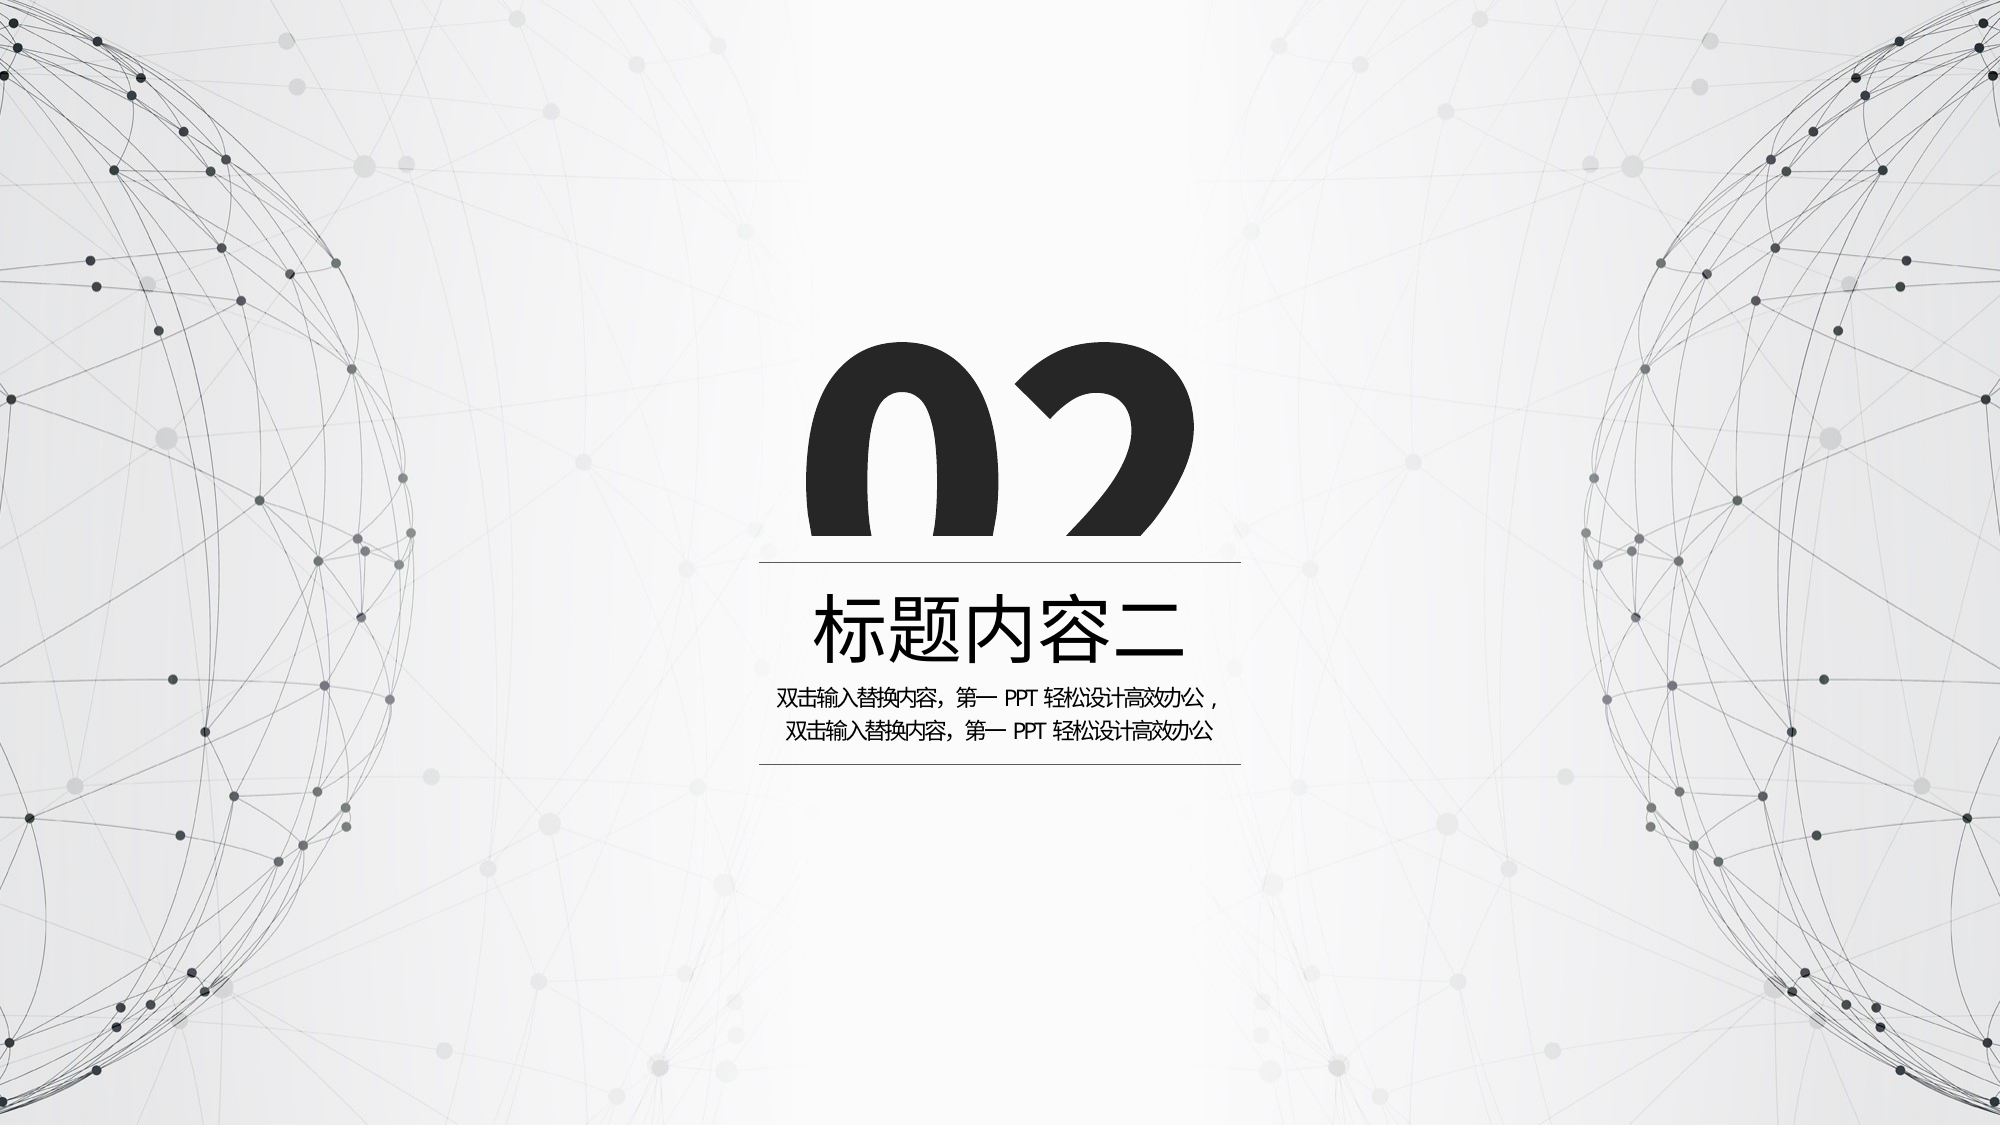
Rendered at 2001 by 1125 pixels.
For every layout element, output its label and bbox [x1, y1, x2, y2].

text_box [756, 562, 1243, 786]
text_box [806, 342, 1194, 536]
picture [0, 0, 2000, 1125]
